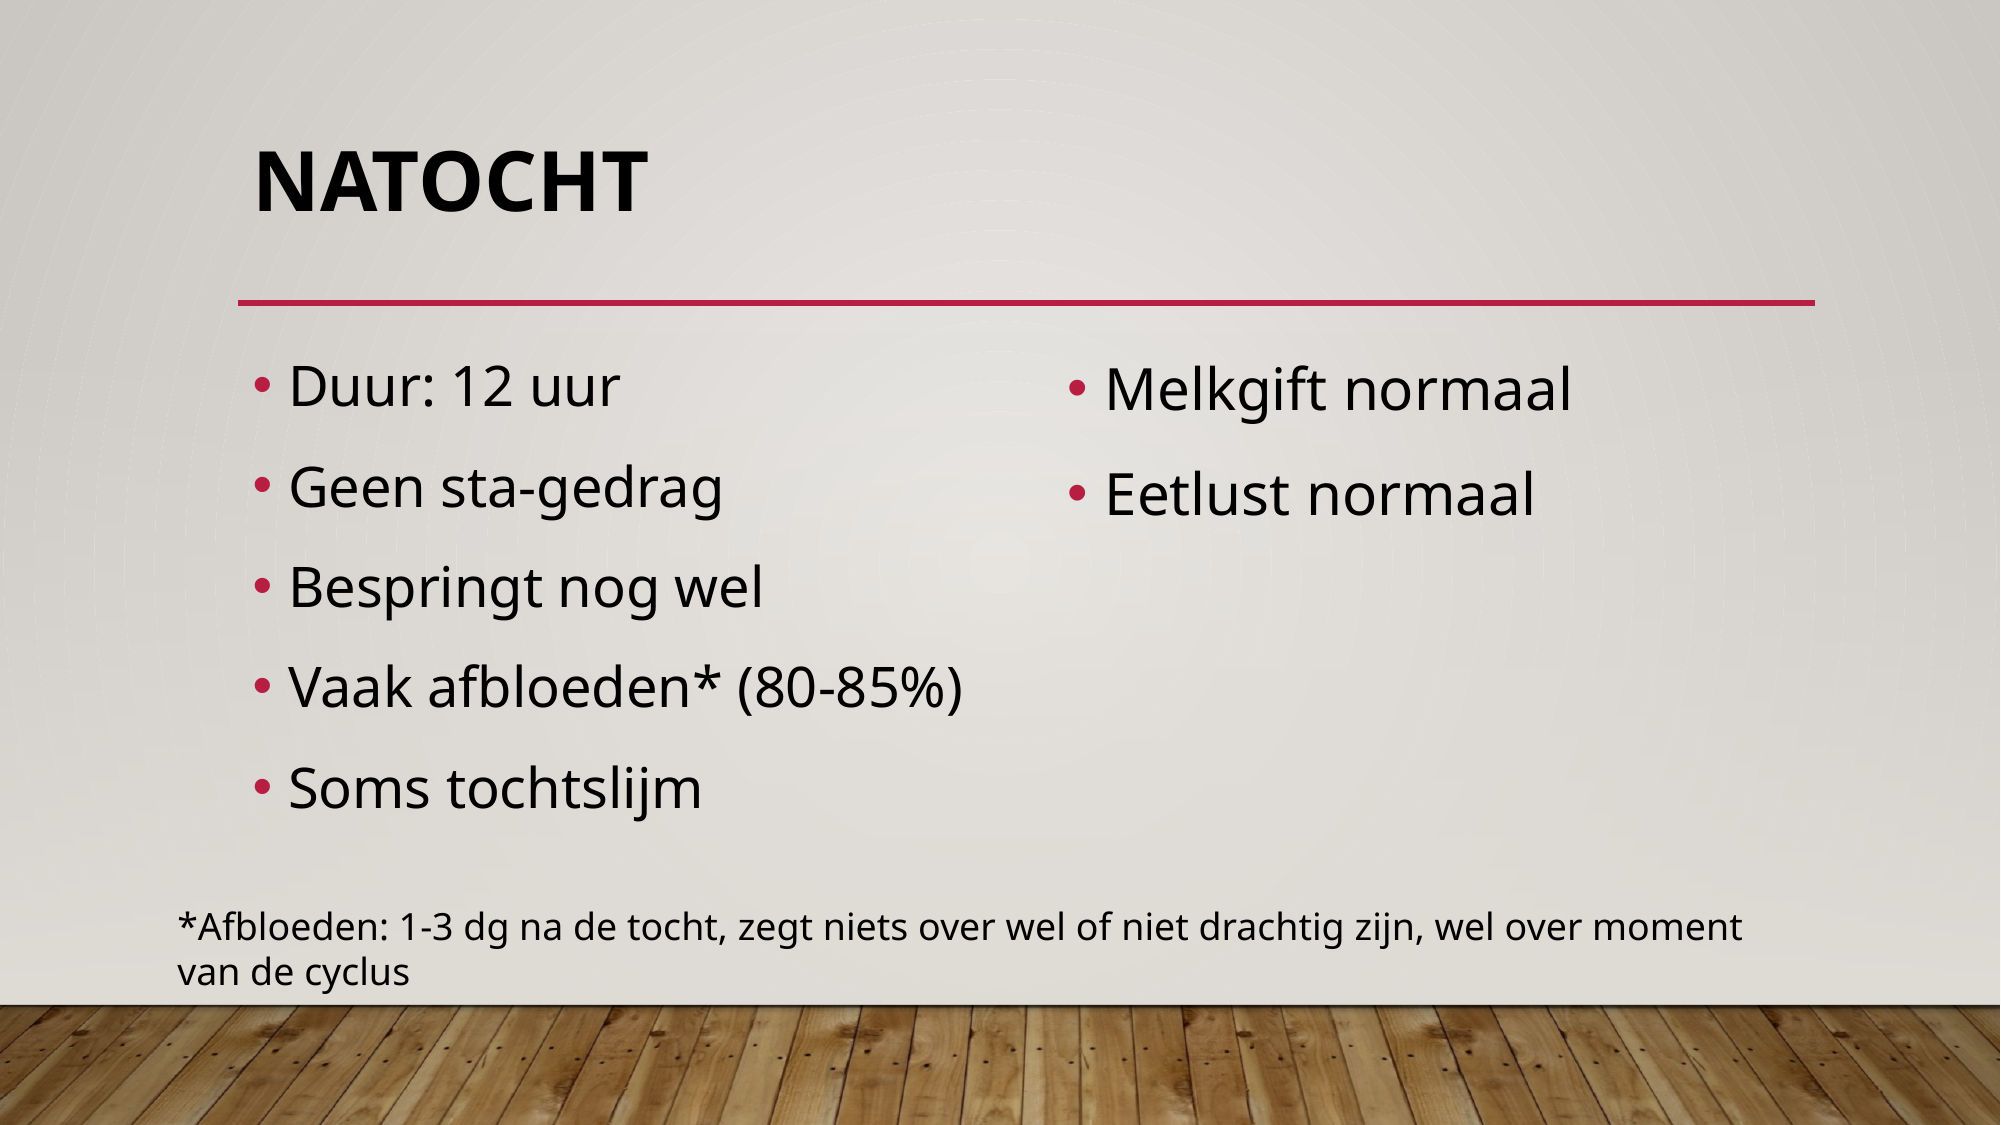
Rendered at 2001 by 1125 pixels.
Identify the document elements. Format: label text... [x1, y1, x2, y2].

text_box *Afbloeden: 1-3 dg na de tocht, zegt niets over wel of niet drachtig zijn, wel over moment van de cyclus [162, 895, 1790, 1001]
title Natocht [237, 132, 1814, 306]
list Melkgift normaal Eetlust normaal [1052, 330, 1815, 896]
list Duur: 12 uur Geen sta-gedrag Bespringt nog wel Vaak afbloeden* (80-85%) Soms tochtslijm [237, 329, 1000, 895]
picture [0, 1005, 2000, 1125]
